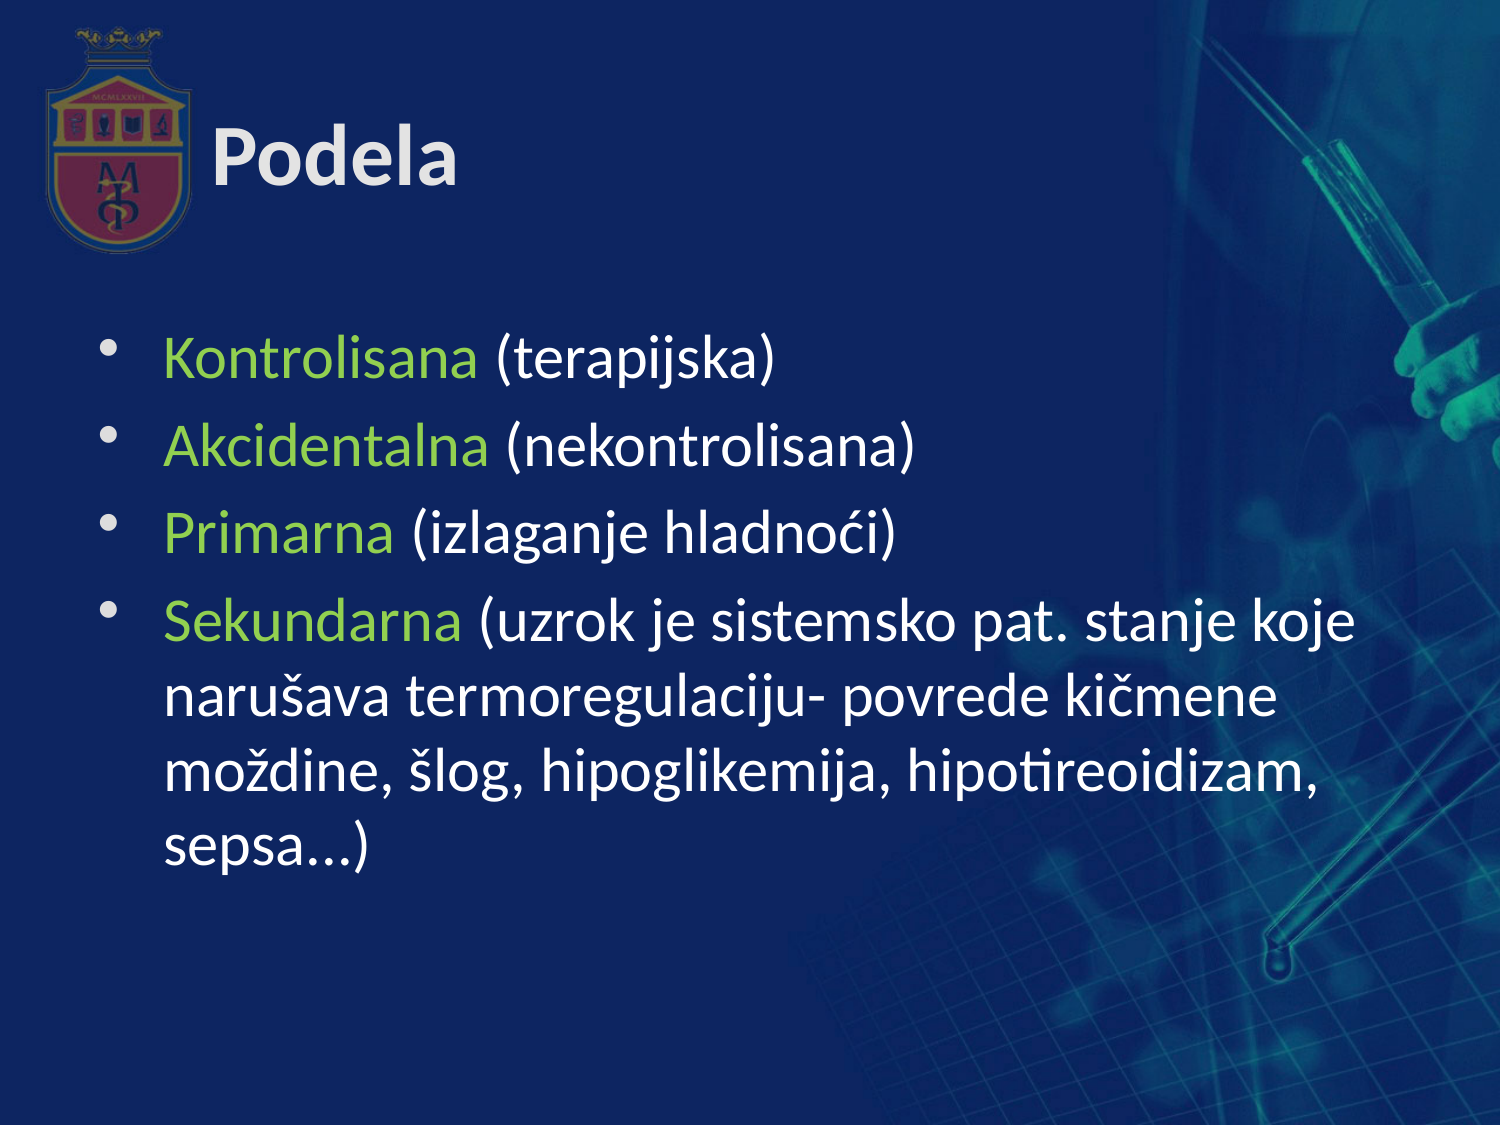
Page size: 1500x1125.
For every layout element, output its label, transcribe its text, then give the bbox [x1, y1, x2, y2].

title Podela [117, 35, 1468, 265]
picture [0, 0, 1500, 1125]
list Kontrolisana (terapijska) Akcidentalna (nekontrolisana) Primarna (izlaganje hladnoći) Sekundarna (uzrok je sistemsko pat. stanje koje narušava termoregulaciju- povrede kičmene moždine, šlog, hipoglikemija, hipotireoidizam, sepsa...) [75, 308, 1425, 1059]
